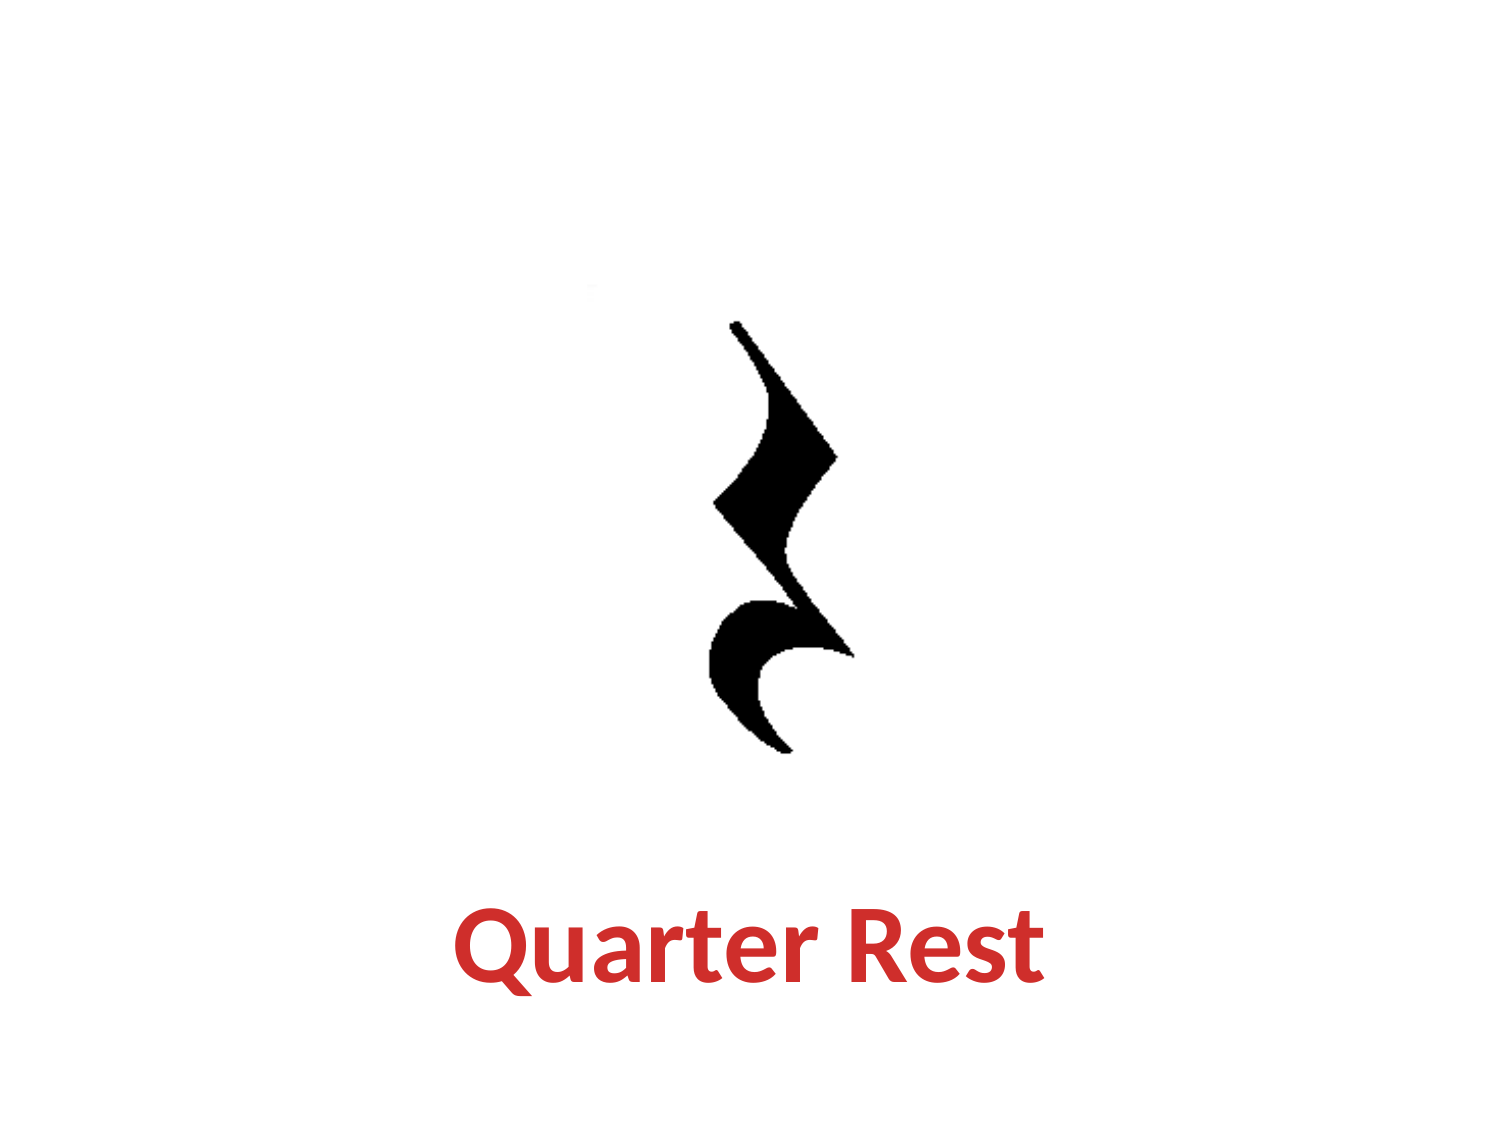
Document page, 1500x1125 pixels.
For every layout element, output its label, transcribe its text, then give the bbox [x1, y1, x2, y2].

picture [587, 274, 947, 817]
text_box Quarter Rest [437, 862, 1062, 1013]
